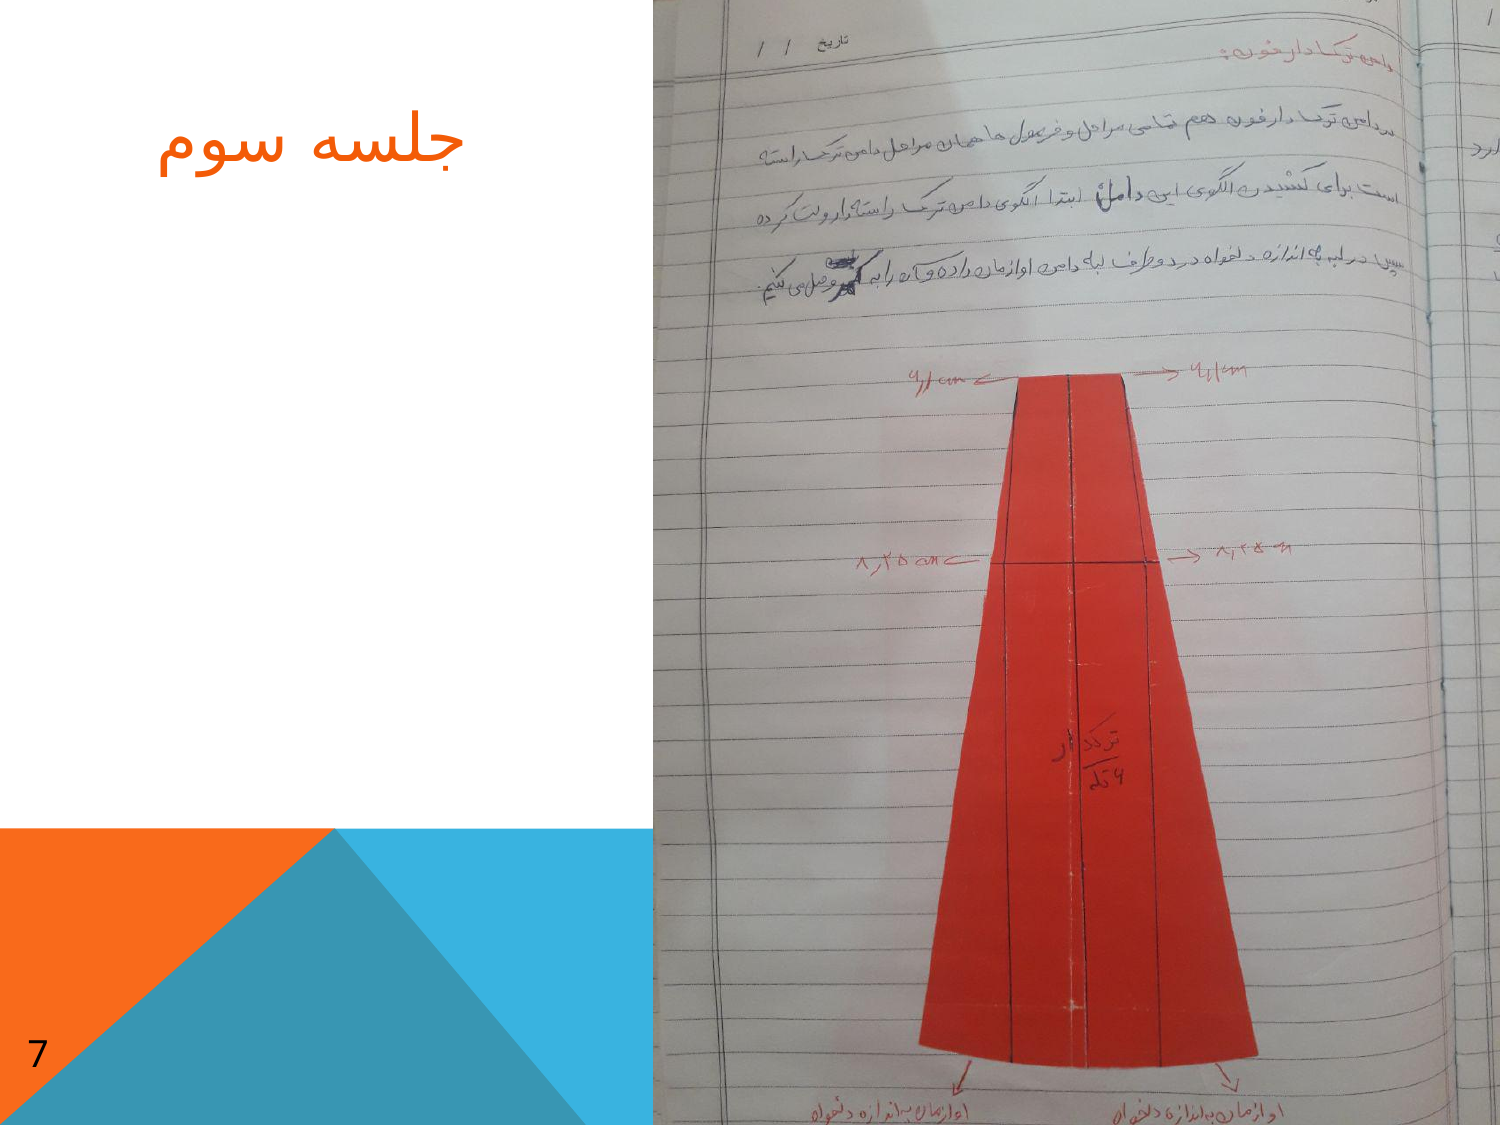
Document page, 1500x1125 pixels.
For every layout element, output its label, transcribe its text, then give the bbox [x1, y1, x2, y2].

text_box جلسه سوم [112, 87, 513, 183]
text_box 7 [12, 1023, 113, 1083]
picture [653, 0, 1500, 1125]
